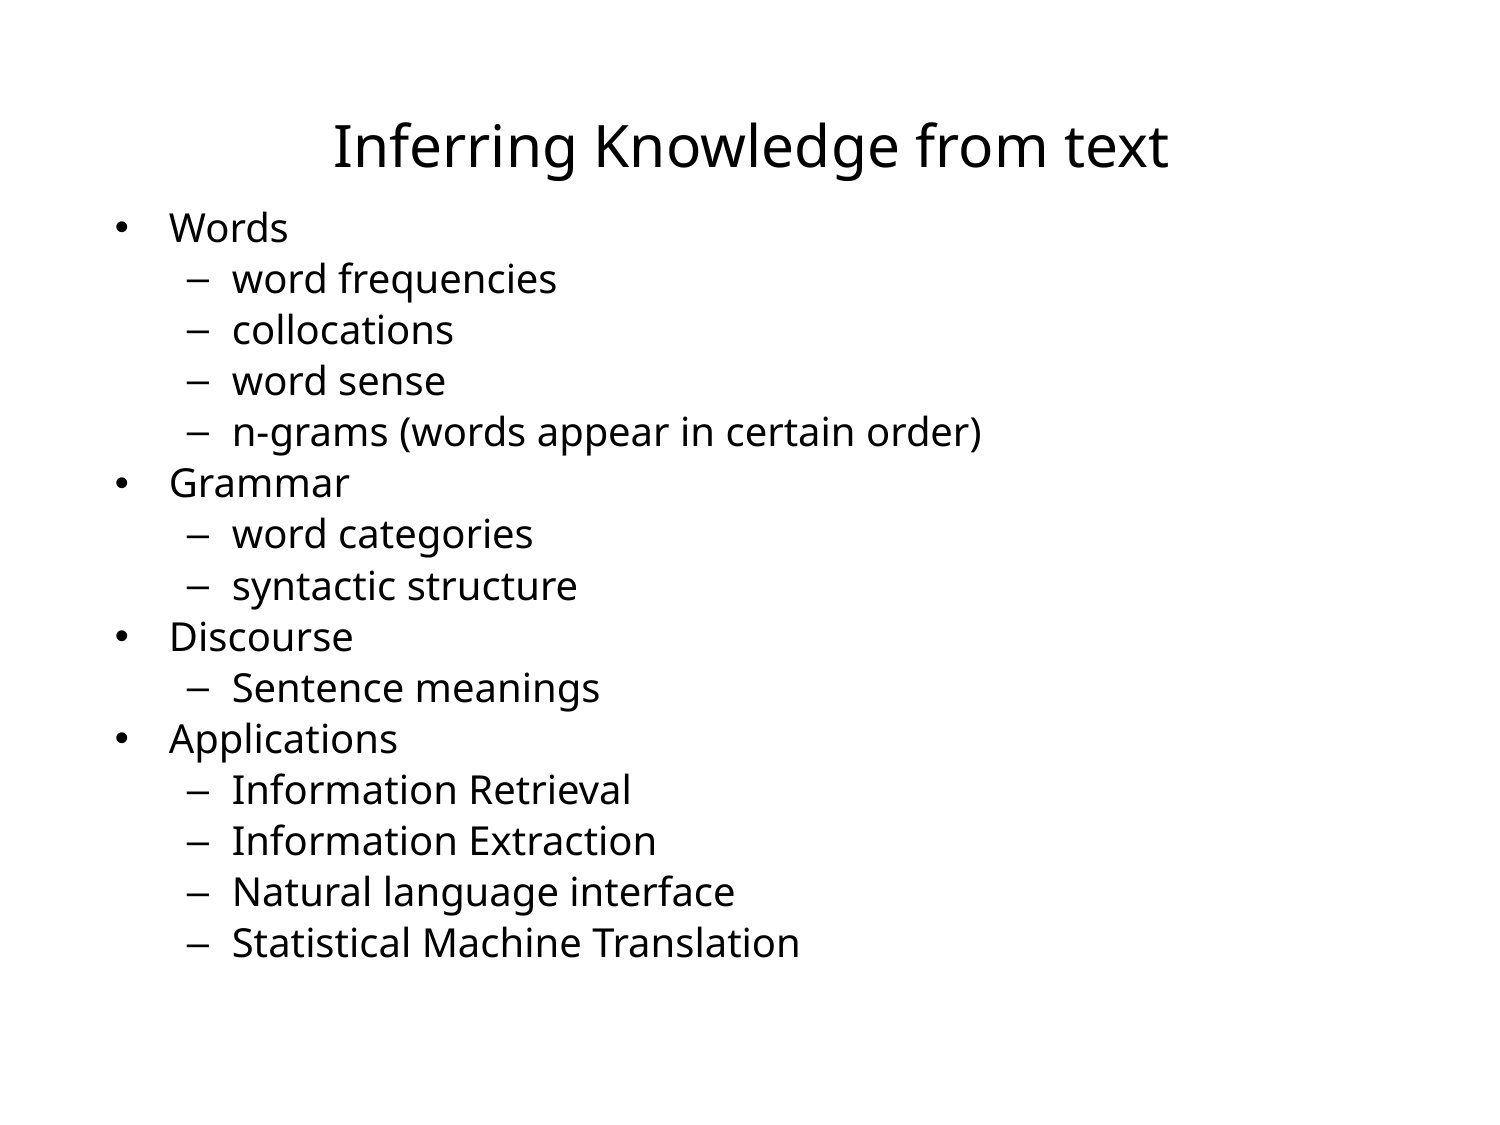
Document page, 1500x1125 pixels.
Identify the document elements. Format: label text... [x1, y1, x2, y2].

title Inferring Knowledge from text [37, 101, 1468, 188]
list Words word frequencies collocations word sense n-grams (words appear in certain order) Grammar word categories syntactic structure Discourse Sentence meanings Applications Information Retrieval Information Extraction Natural language interface Statistical Machine Translation [99, 200, 1425, 975]
